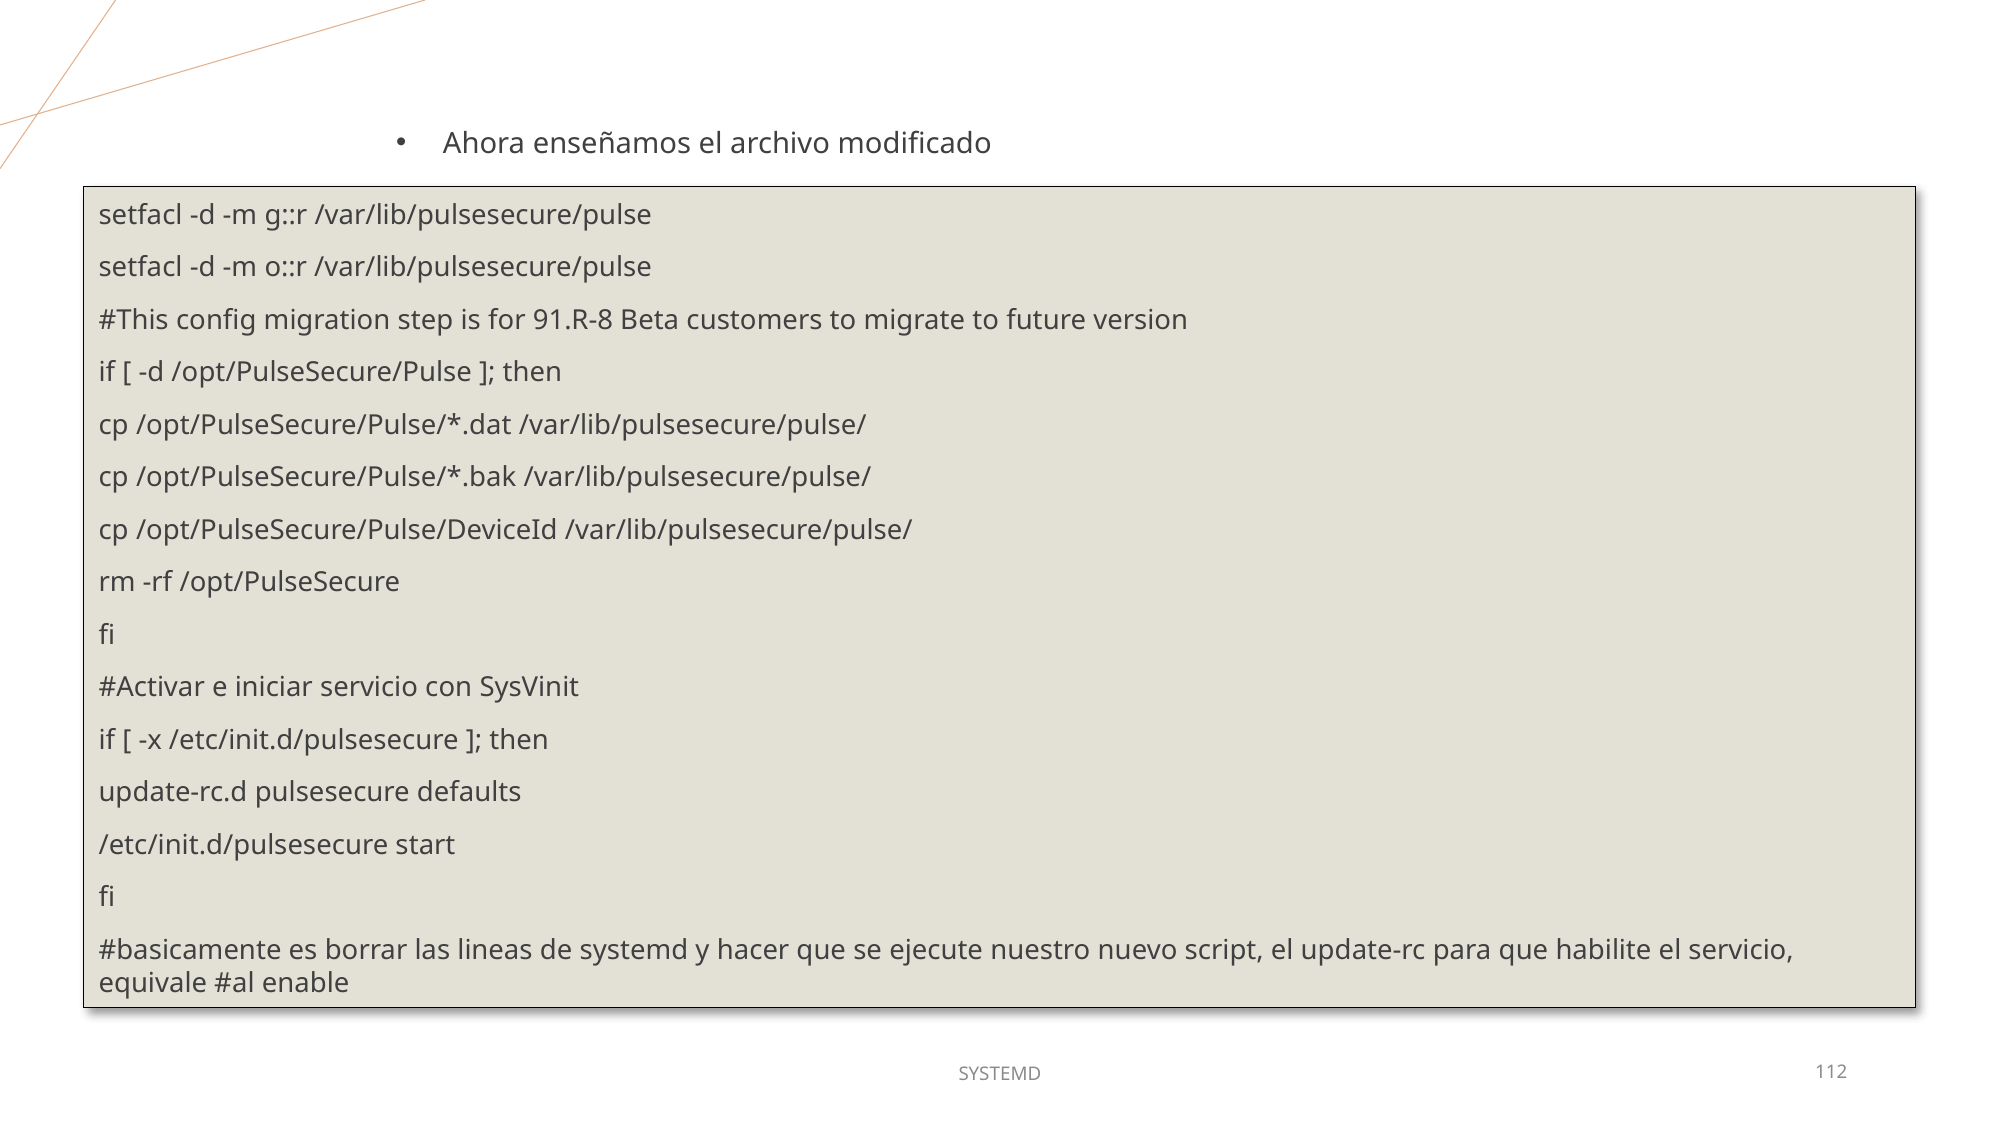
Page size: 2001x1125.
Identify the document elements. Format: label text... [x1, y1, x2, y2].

slide_number 112 [1412, 1042, 1863, 1103]
text_box setfacl -d -m g::r /var/lib/pulsesecure/pulse setfacl -d -m o::r /var/lib/pulsesecure/pulse #This config migration step is for 91.R-8 Beta customers to migrate to future version if [ -d /opt/PulseSecure/Pulse ]; then cp /opt/PulseSecure/Pulse/*.dat /var/lib/pulsesecure/pulse/ cp /opt/PulseSecure/Pulse/*.bak /var/lib/pulsesecure/pulse/ cp /opt/PulseSecure/Pulse/DeviceId /var/lib/pulsesecure/pulse/ rm -rf /opt/PulseSecure fi #Activar e iniciar servicio con SysVinit if [ -x /etc/init.d/pulsesecure ]; then update-rc.d pulsesecure defaults /etc/init.d/pulsesecure start fi #basicamente es borrar las lineas de systemd y hacer que se ejecute nuestro nuevo script, el update-rc para que habilite el servicio, equivale #al enable [83, 186, 1916, 1008]
footer SYSTEMD [662, 1042, 1338, 1103]
text_box Ahora enseñamos el archivo modificado [381, 60, 1619, 172]
